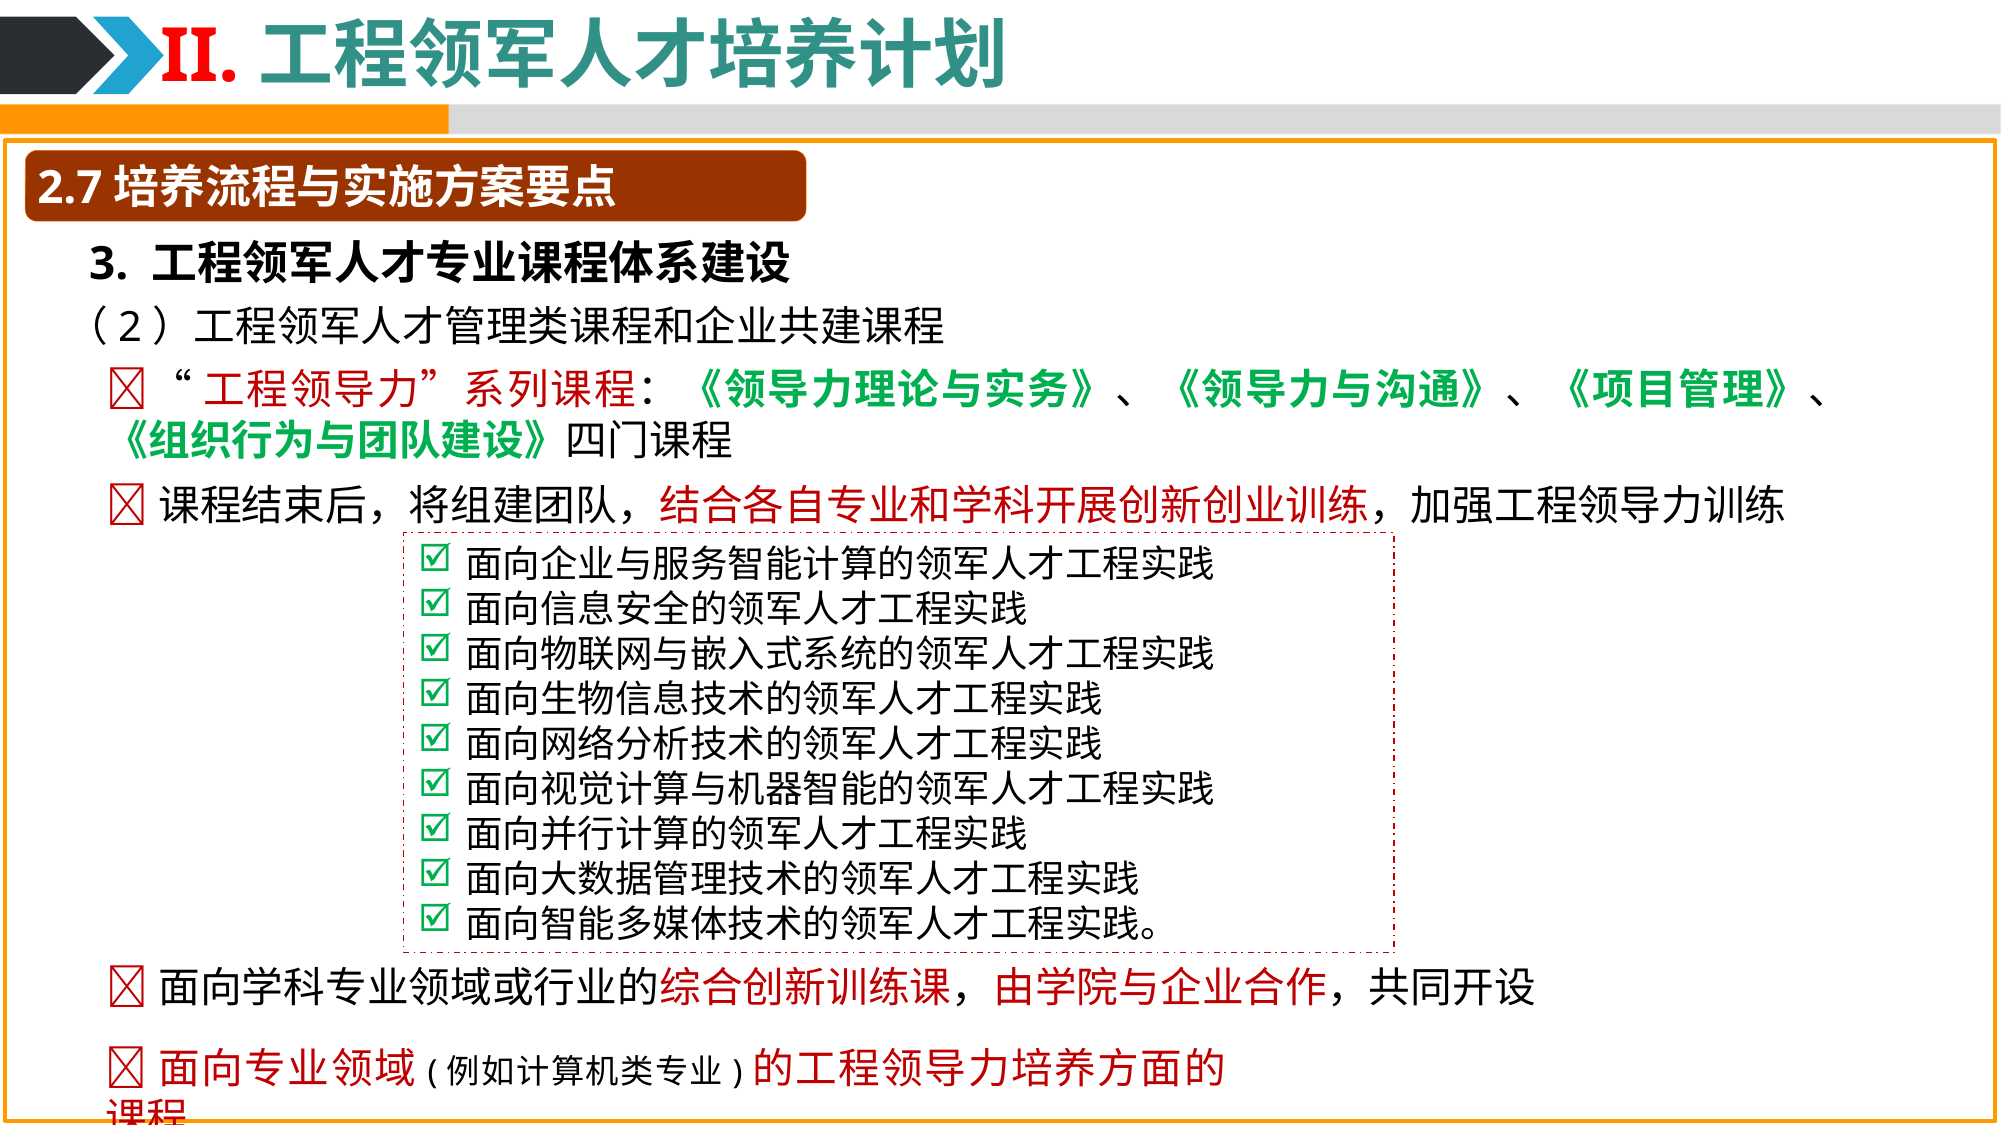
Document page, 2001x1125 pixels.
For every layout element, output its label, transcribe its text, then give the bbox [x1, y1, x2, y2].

text_box 面向学科专业领域或行业的综合创新训练课，由学院与企业合作，共同开设 [91, 953, 1908, 1019]
picture [0, 98, 2001, 141]
text_box [35, 150, 807, 222]
text_box [0, 16, 115, 95]
text_box 3. 工程领军人才专业课程体系建设 [74, 226, 1494, 296]
text_box 面向企业与服务智能计算的领军人才工程实践 面向信息安全的领军人才工程实践 面向物联网与嵌入式系统的领军人才工程实践 面向生物信息技术的领军人才工程实践 面向网络分析技术的领军人才工程实践 面向视觉计算与机器智能的领军人才工程实践 面向并行计算的领军人才工程实践 面向大数据管理技术的领军人才工程实践 面向智能多媒体技术的领军人才工程实践。 [403, 532, 1395, 953]
text_box 面向专业领域(例如计算机类专业)的工程领导力培养方面的课程 [90, 1034, 1241, 1099]
text_box （2）工程领军人才管理类课程和企业共建课程 [51, 292, 961, 358]
text_box II.工程领军人才培养计划 [145, 0, 1023, 105]
text_box [92, 16, 145, 95]
text_box 课程结束后，将组建团队，结合各自专业和学科开展创新创业训练，加强工程领导力训练 [91, 471, 1885, 536]
text_box “工程领导力”系列课程：《领导力理论与实务》、《领导力与沟通》、《项目管理》、 《组织行为与团队建设》四门课程 [91, 355, 1898, 471]
text_box 2.7培养流程与实施方案要点 [22, 150, 632, 221]
